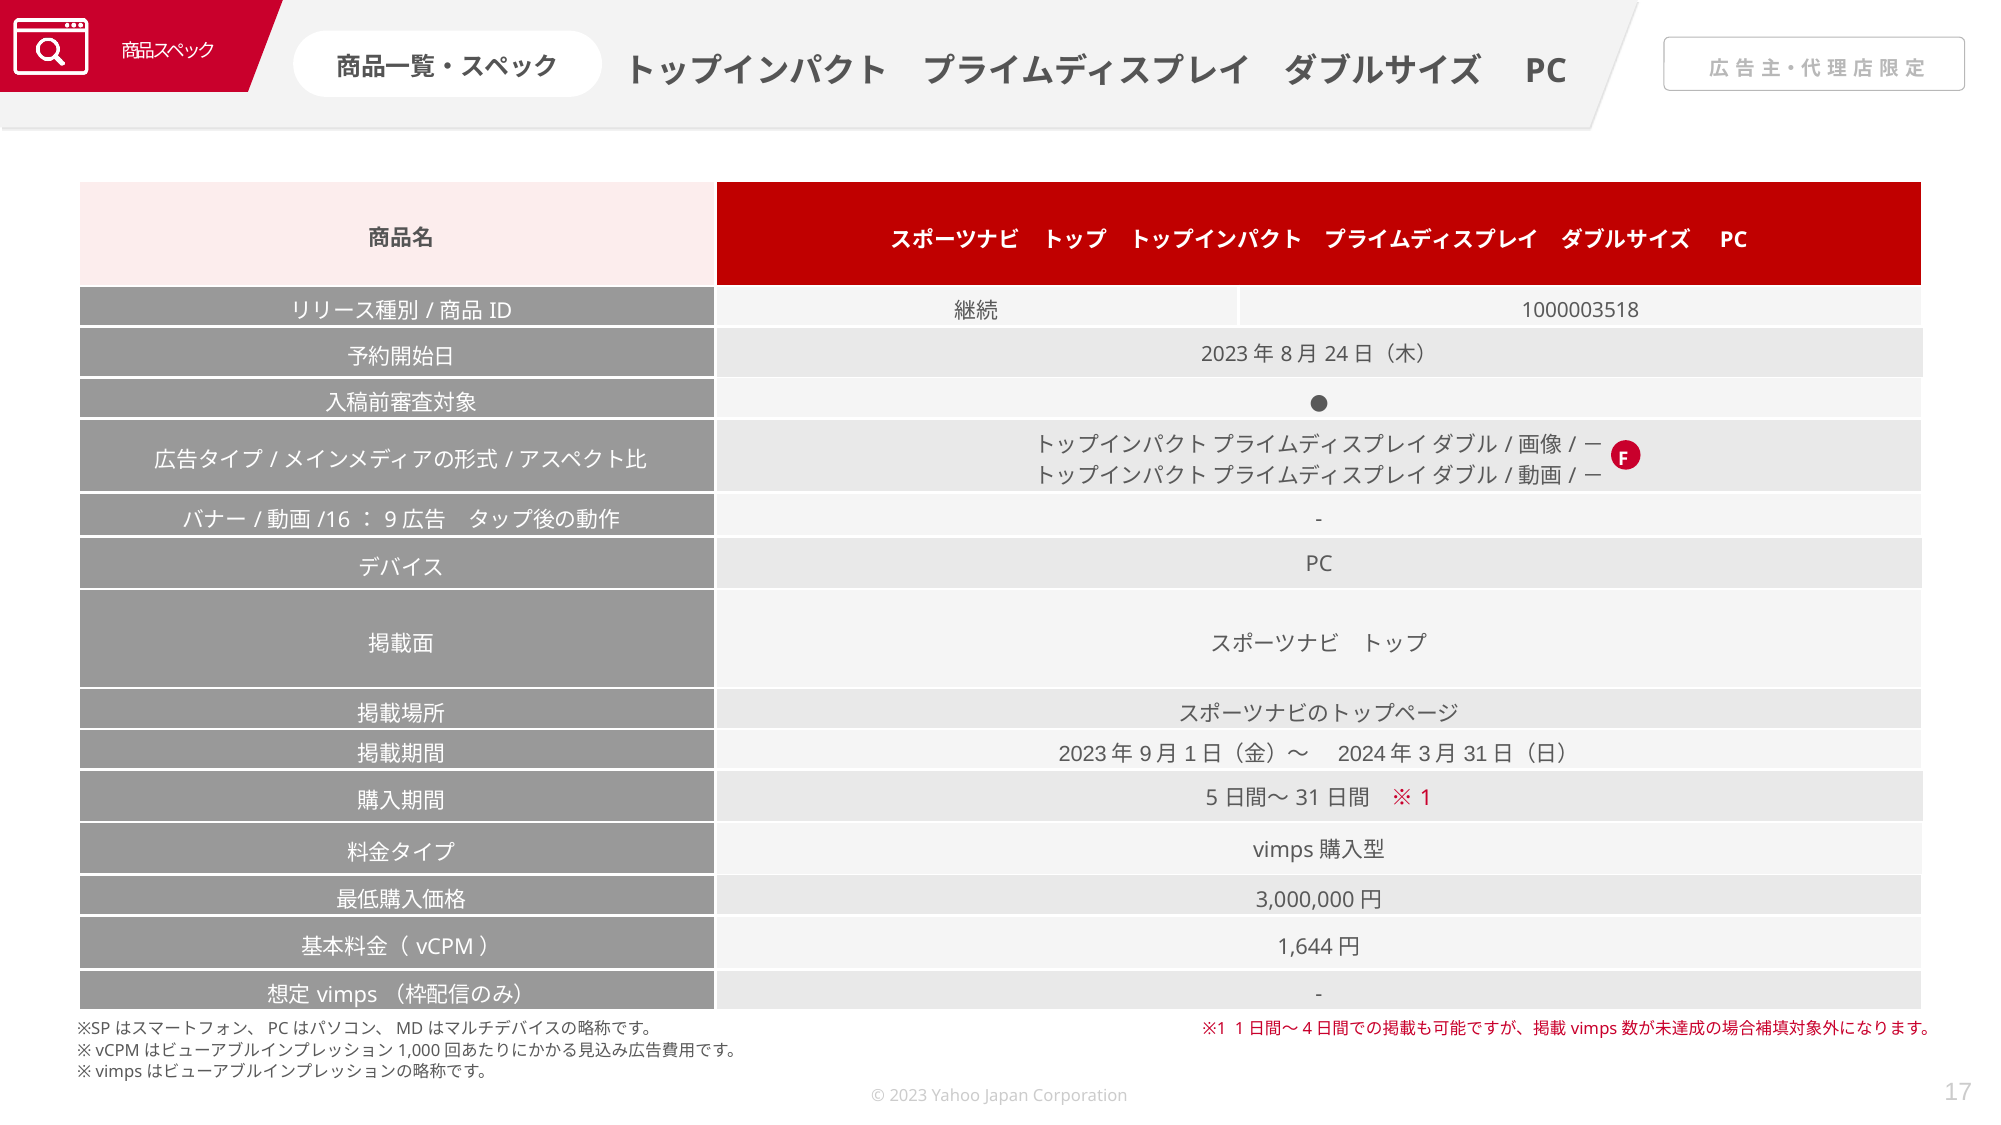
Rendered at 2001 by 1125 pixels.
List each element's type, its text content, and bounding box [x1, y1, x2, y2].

table_cell PC [717, 538, 1922, 588]
table_cell - [717, 971, 1921, 1009]
table_cell ● [717, 378, 1921, 417]
table_cell 継続 [717, 287, 1237, 325]
table_cell 掲載期間 [80, 730, 714, 768]
table_cell 予約開始日 [80, 328, 714, 376]
list 商品スペック [97, 13, 240, 81]
table_header 商品名 [80, 182, 714, 285]
table_cell 1000003518 [1240, 287, 1921, 325]
table_cell デバイス [80, 538, 714, 588]
table_cell 入稿前審査対象 [80, 379, 714, 417]
table_cell vimps購入型 [717, 823, 1922, 874]
table_cell 5日間～31日間 ※1 [717, 771, 1923, 821]
table_cell 1,644円 [717, 917, 1921, 968]
text_box 商品一覧・スペック [291, 28, 605, 100]
table_cell 購入期間 [80, 771, 714, 821]
table_cell 想定vimps（枠配信のみ） [80, 971, 714, 1009]
table_cell リリース種別/商品ID [80, 287, 714, 325]
text_box ※SPはスマートフォン、PCはパソコン、MDはマルチデバイスの略称です。 ※ vCPMはビューアブルインプレッション1,000回あたりにかかる見込み広告費用です。 ※ vimpsはビューアブルインプレッションの略称です。 [77, 1015, 748, 1104]
table_cell 2023年8月24日（木） [717, 328, 1923, 377]
text_box F [1611, 440, 1641, 470]
table_header スポーツナビ トップ トップインパクト プライムディスプレイ ダブルサイズ PC [717, 182, 1921, 285]
table_cell トップインパクト プライムディスプレイ ダブル/画像/－ トップインパクト プライムディスプレイ ダブル/動画/－ [717, 420, 1921, 491]
table_cell 基本料金（vCPM） [80, 917, 714, 968]
table_cell 2023年9月1日（金）～ 2024年3月31日（日） [717, 730, 1921, 768]
table_cell 掲載場所 [80, 689, 714, 728]
table_cell 掲載面 [80, 590, 714, 687]
table_cell - [717, 494, 1921, 535]
table_cell 最低購入価格 [80, 876, 714, 914]
text_box ※1 1日間～4日間での掲載も可能ですが、掲載vimps数が未達成の場合補填対象外になります。 [1202, 1015, 1939, 1038]
list トップインパクト プライムディスプレイ ダブルサイズ PC [623, 41, 1959, 97]
table_cell 料金タイプ [80, 823, 714, 873]
table_cell 3,000,000円 [717, 875, 1921, 914]
table_cell バナー/動画/16：9広告 タップ後の動作 [80, 494, 714, 535]
table_cell スポーツナビのトップページ [717, 689, 1921, 728]
picture [8, 4, 92, 87]
table_cell スポーツナビ トップ [717, 590, 1921, 687]
table_cell 広告タイプ/メインメディアの形式/アスペクト比 [80, 420, 714, 491]
